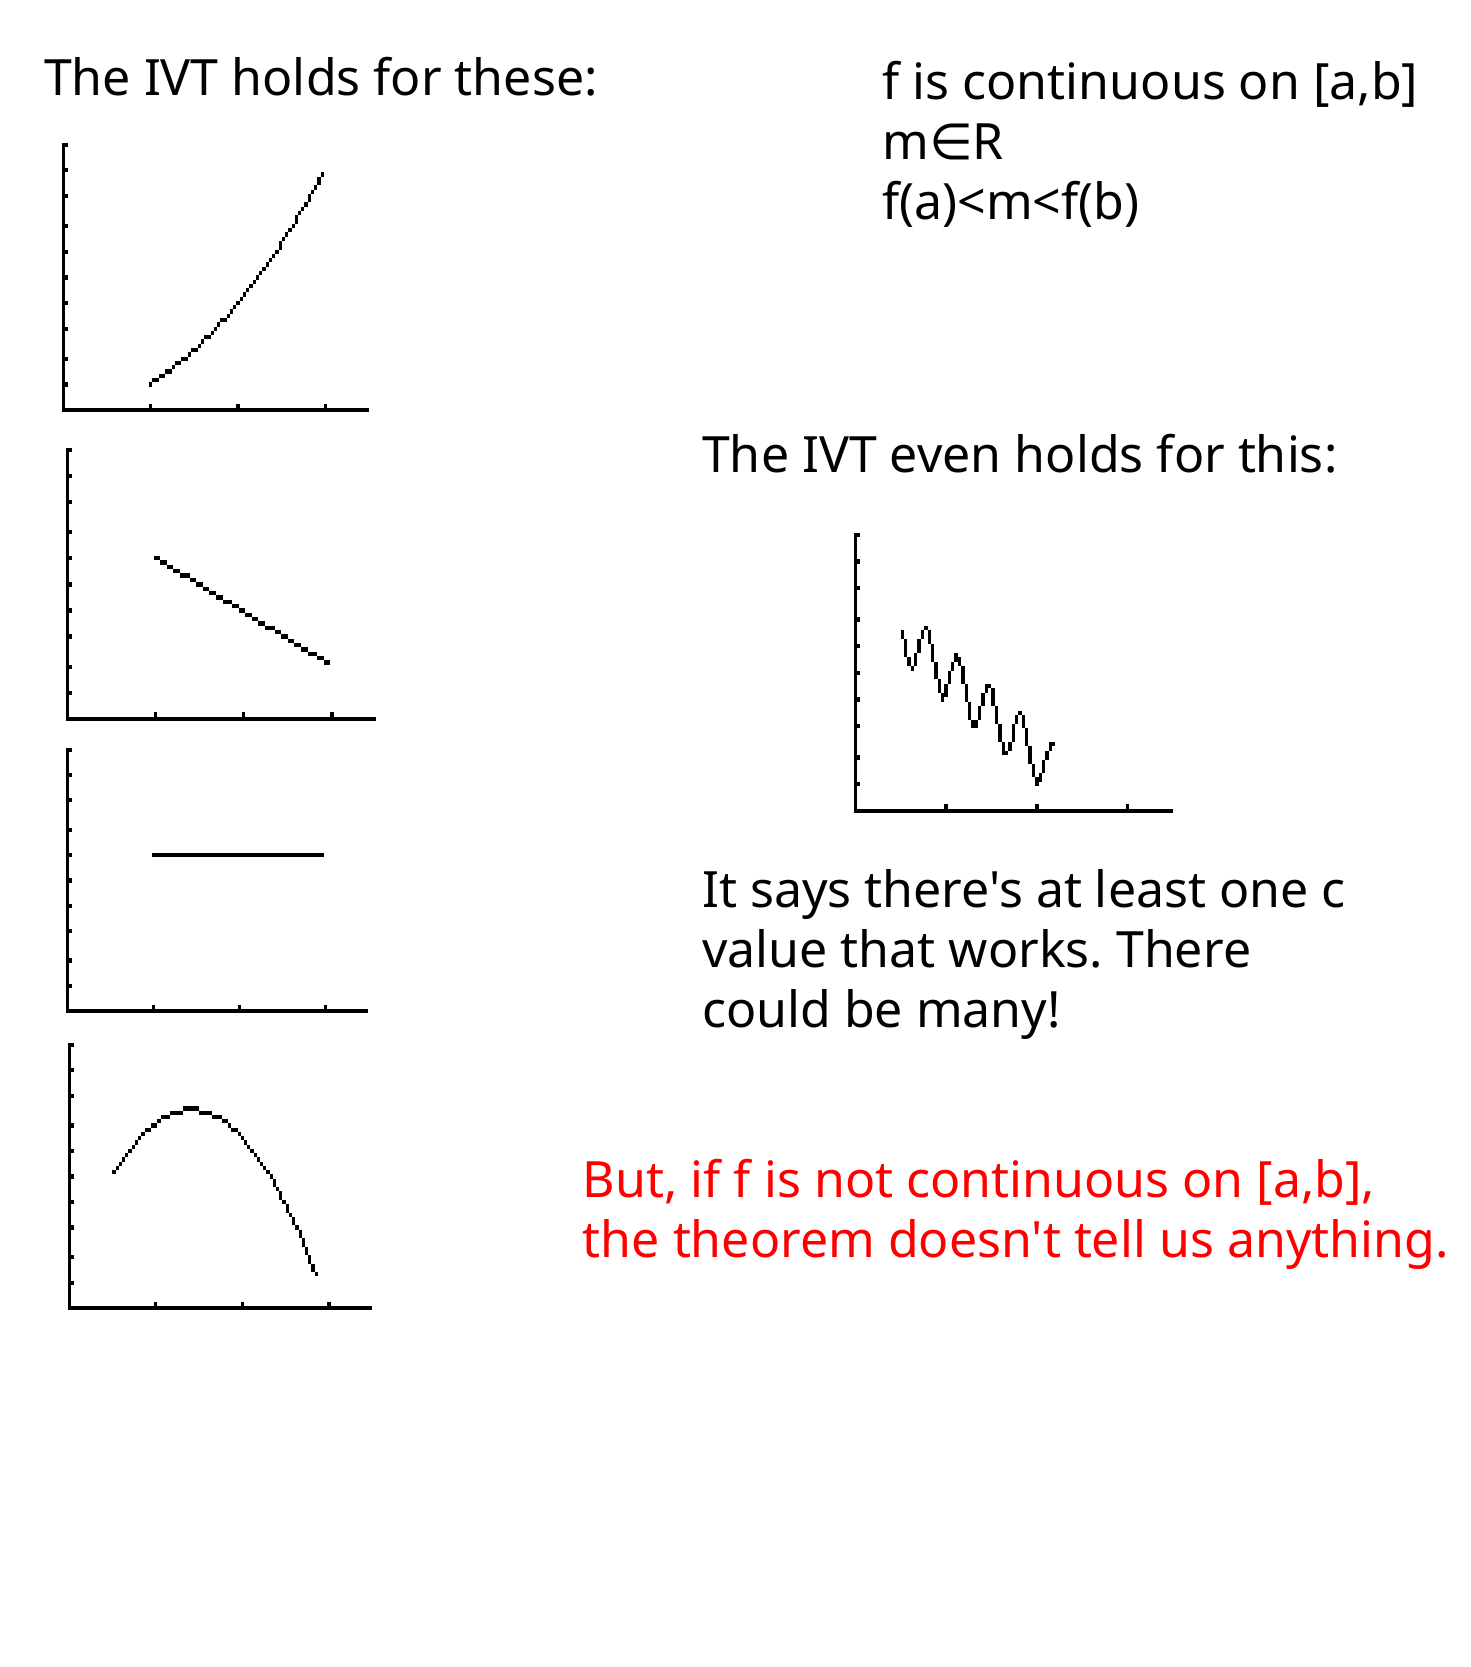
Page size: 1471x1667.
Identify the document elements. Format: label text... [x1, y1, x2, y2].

picture [62, 143, 373, 418]
picture [854, 533, 1177, 818]
picture [65, 748, 372, 1018]
text_box The IVT holds for these: [29, 37, 688, 113]
picture [65, 448, 381, 726]
text_box It says there's at least one c value that works. There could be many! [687, 849, 1409, 1045]
picture [67, 1043, 376, 1315]
text_box f is continuous on [a,b] m∈R f(a)<m<f(b) [867, 42, 1471, 238]
text_box The IVT even holds for this: [687, 415, 1409, 491]
text_box But, if f is not continuous on [a,b], the theorem doesn't tell us anything. [568, 1140, 1471, 1275]
